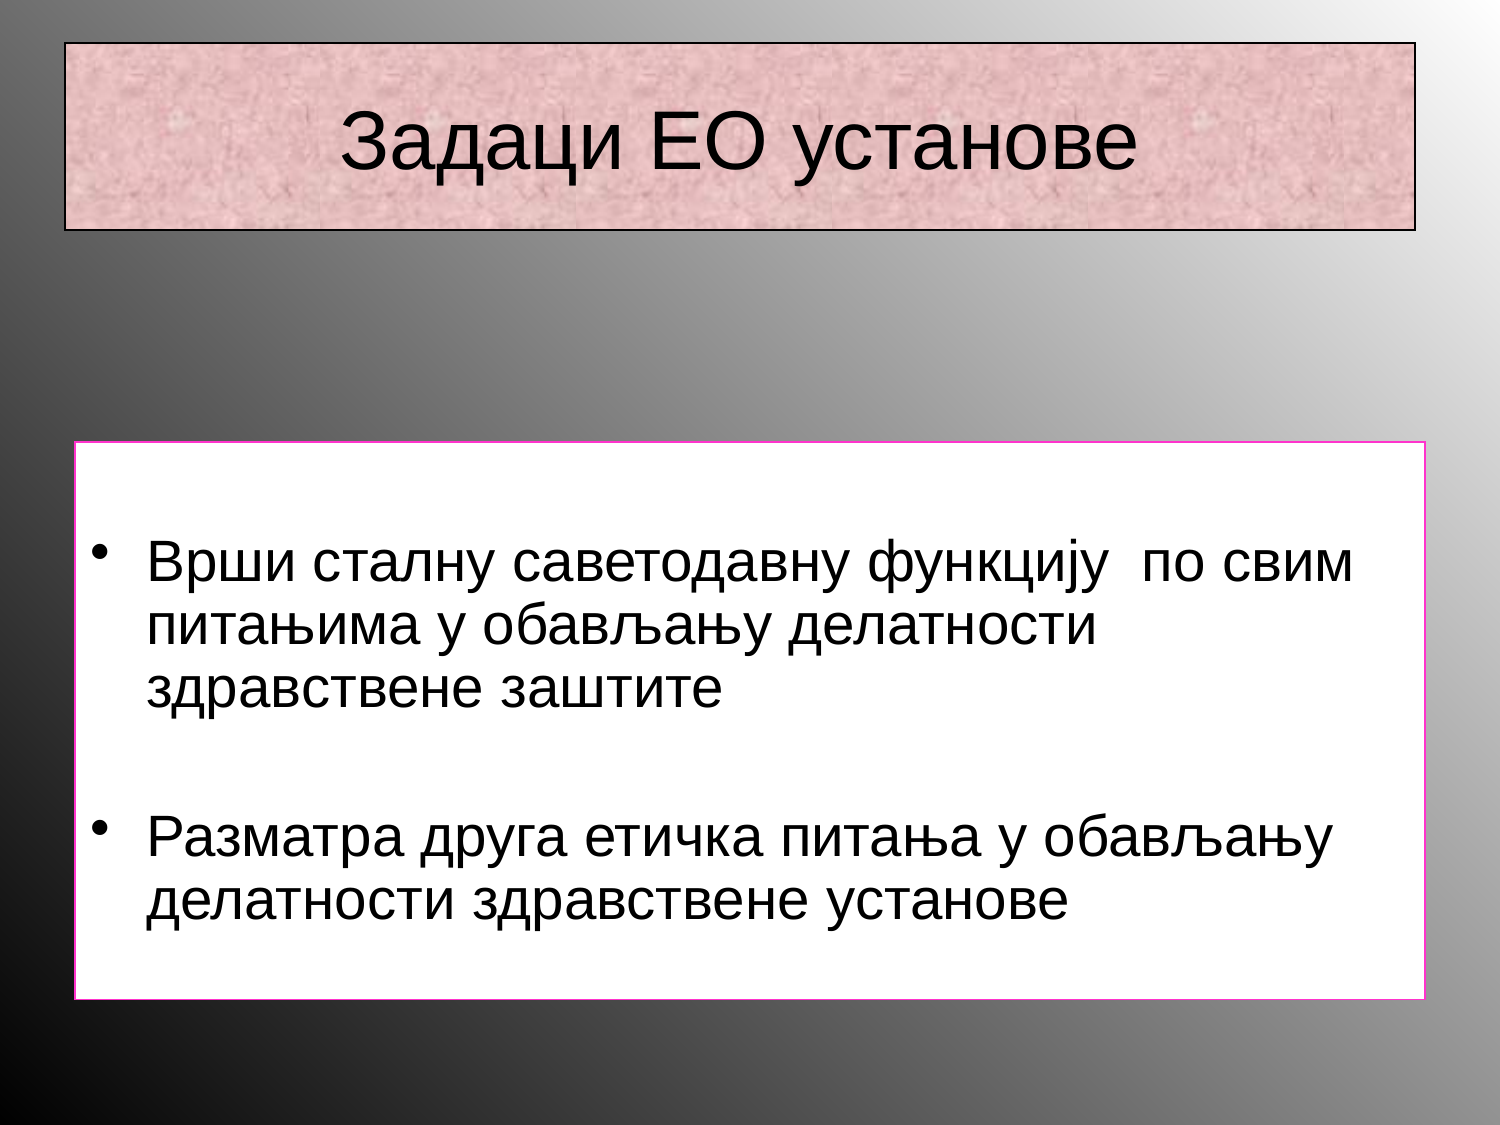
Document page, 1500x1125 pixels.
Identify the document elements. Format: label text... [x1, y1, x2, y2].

list Врши сталну саветодавну функцију по свим питањима у обављању делатности здравствене заштите Разматра друга етичка питања у обављању делатности здравствене установе [74, 441, 1426, 1000]
title Задаци ЕО установе [64, 42, 1416, 231]
